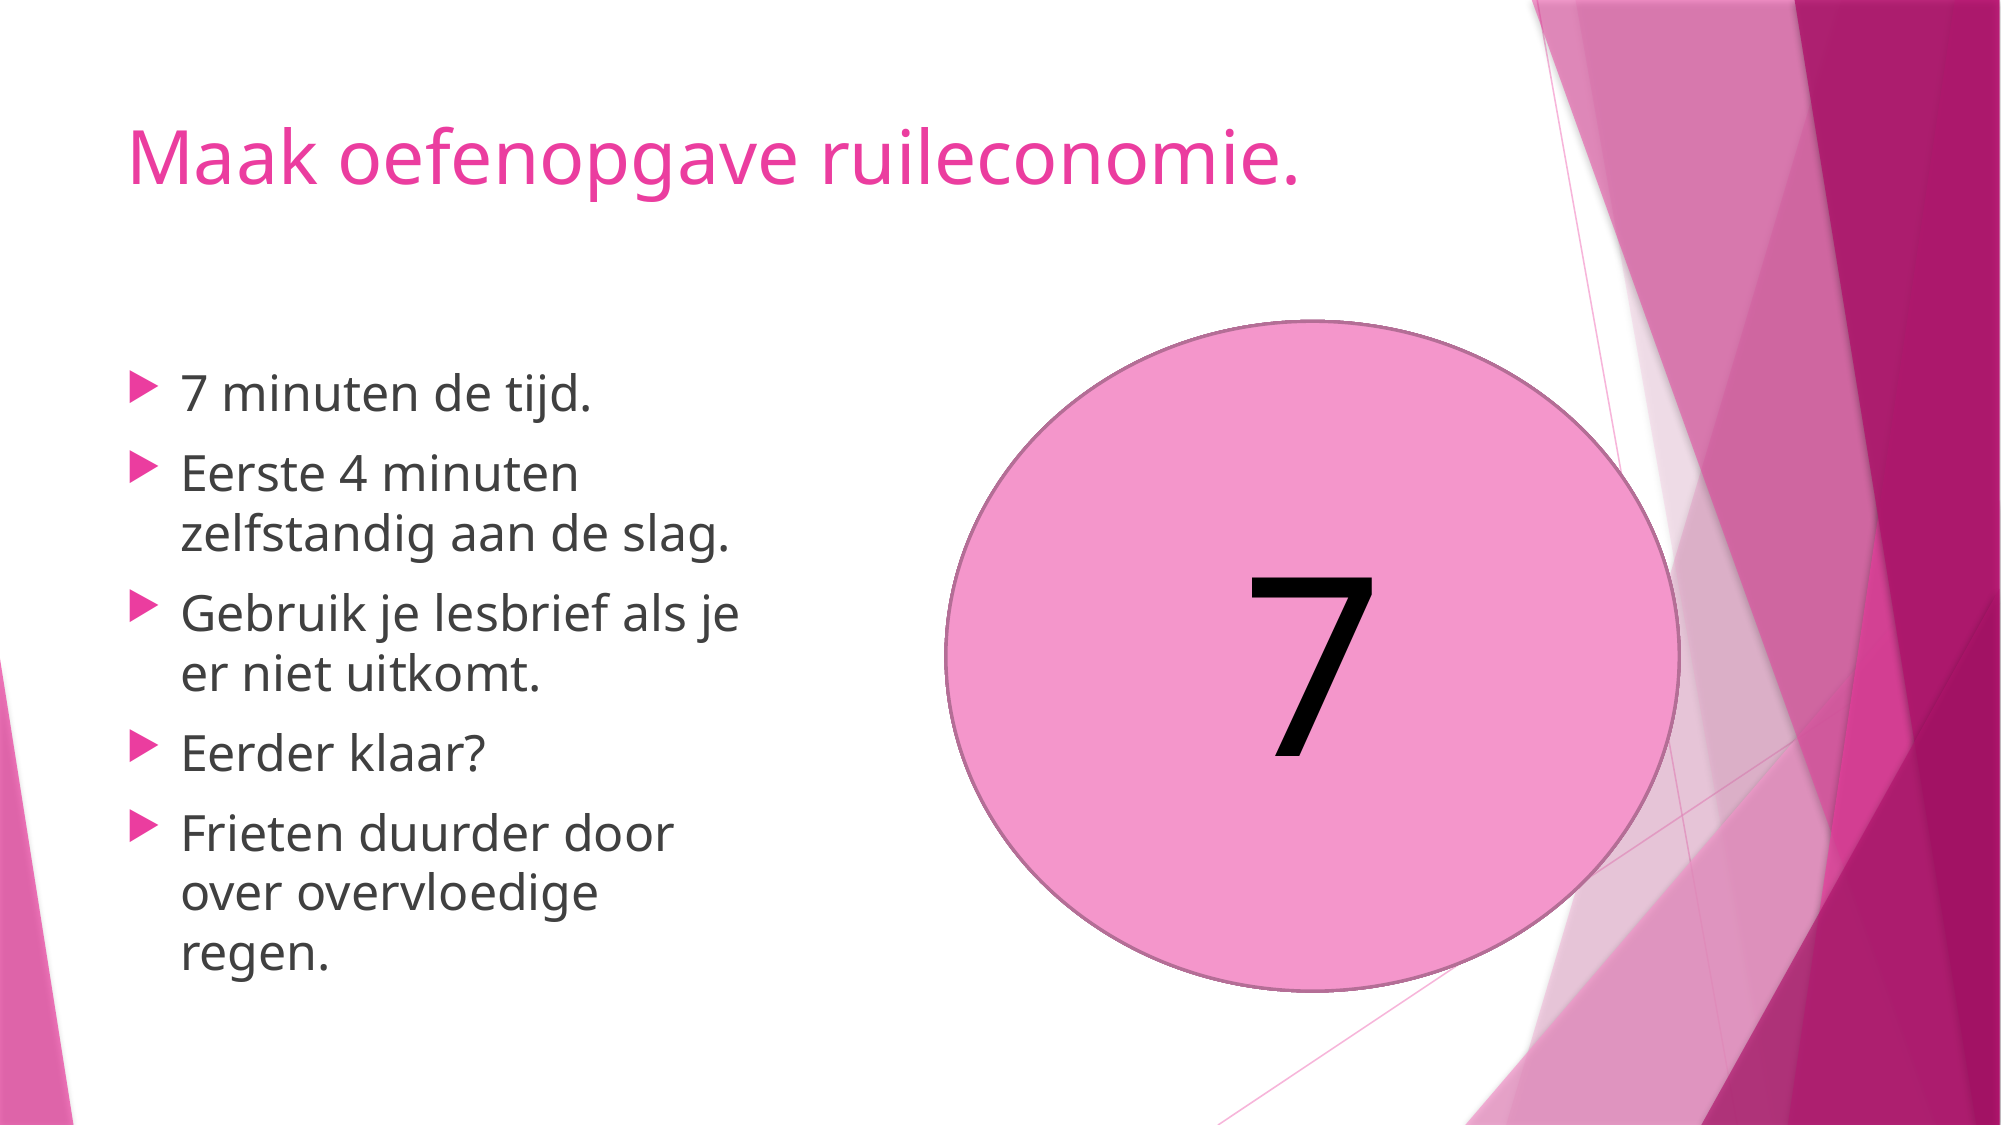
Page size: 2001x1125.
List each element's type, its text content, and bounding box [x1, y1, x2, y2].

list 7 minuten de tijd. Eerste 4 minuten zelfstandig aan de slag. Gebruik je lesbrief als je er niet uitkomt. Eerder klaar? Frieten duurder door over overvloedige regen. [111, 354, 774, 992]
text_box 7 [944, 319, 1681, 993]
title Maak oefenopgave ruileconomie. [111, 101, 1522, 319]
